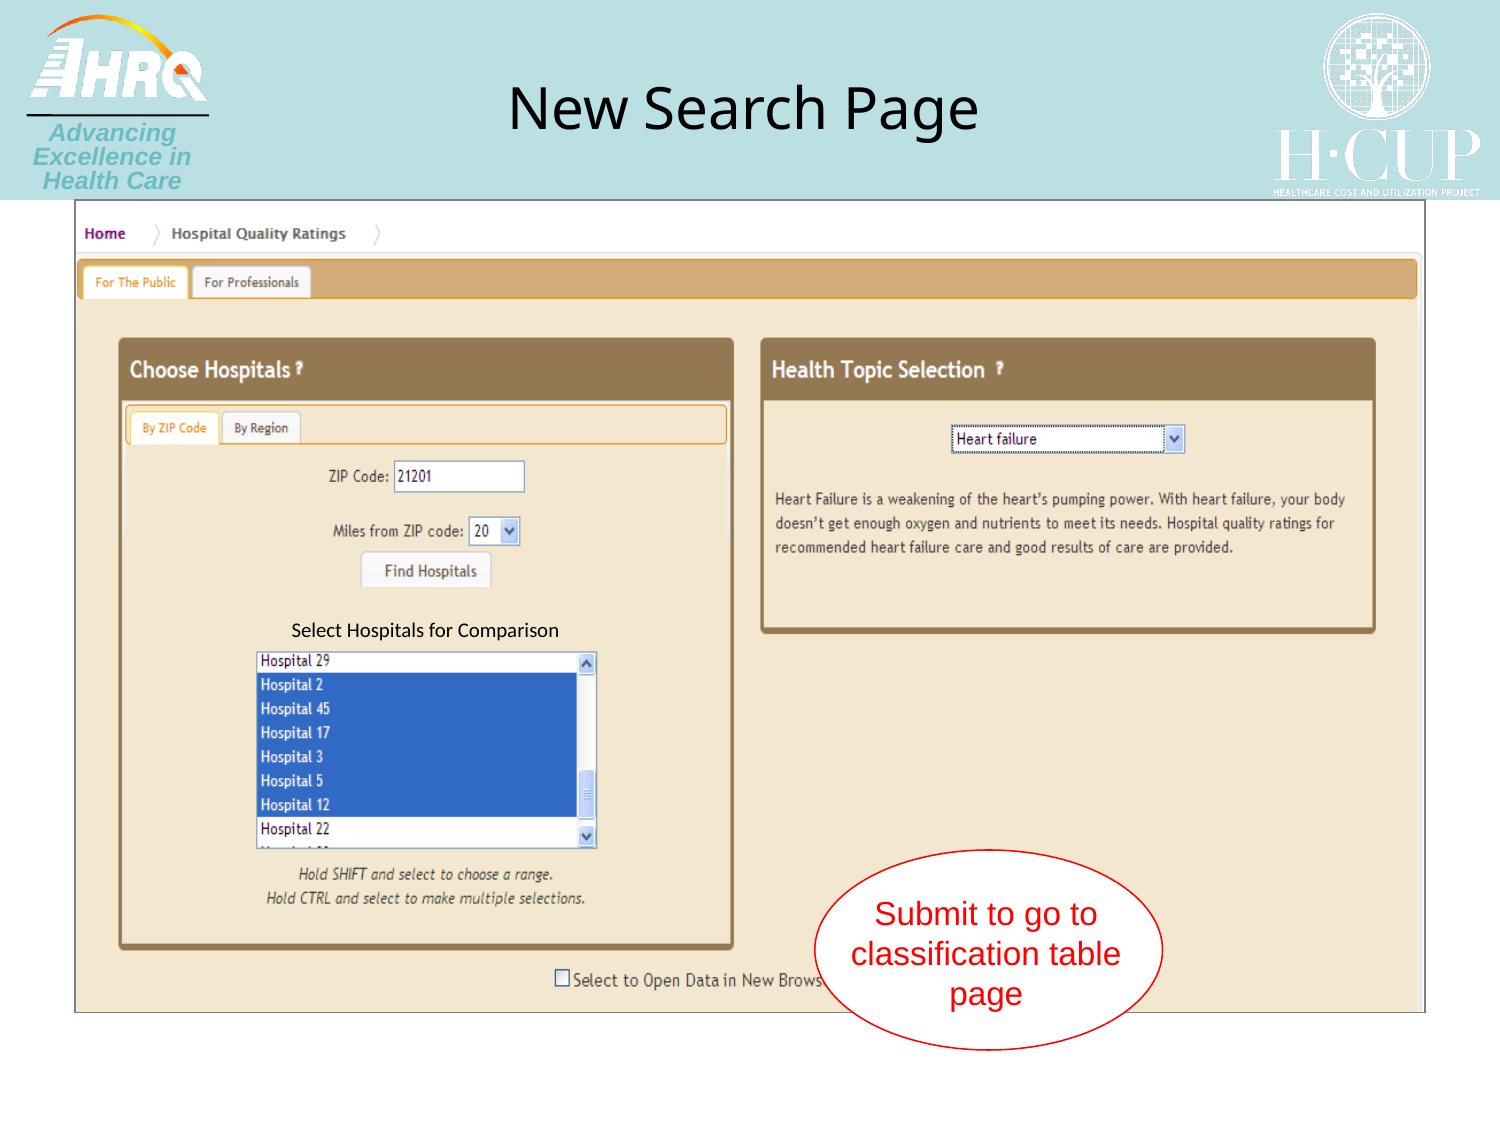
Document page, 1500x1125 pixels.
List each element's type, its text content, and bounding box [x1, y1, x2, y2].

picture [1270, 10, 1483, 199]
picture [26, 12, 211, 104]
title New Search Page [249, 12, 1238, 198]
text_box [74, 199, 1426, 1051]
